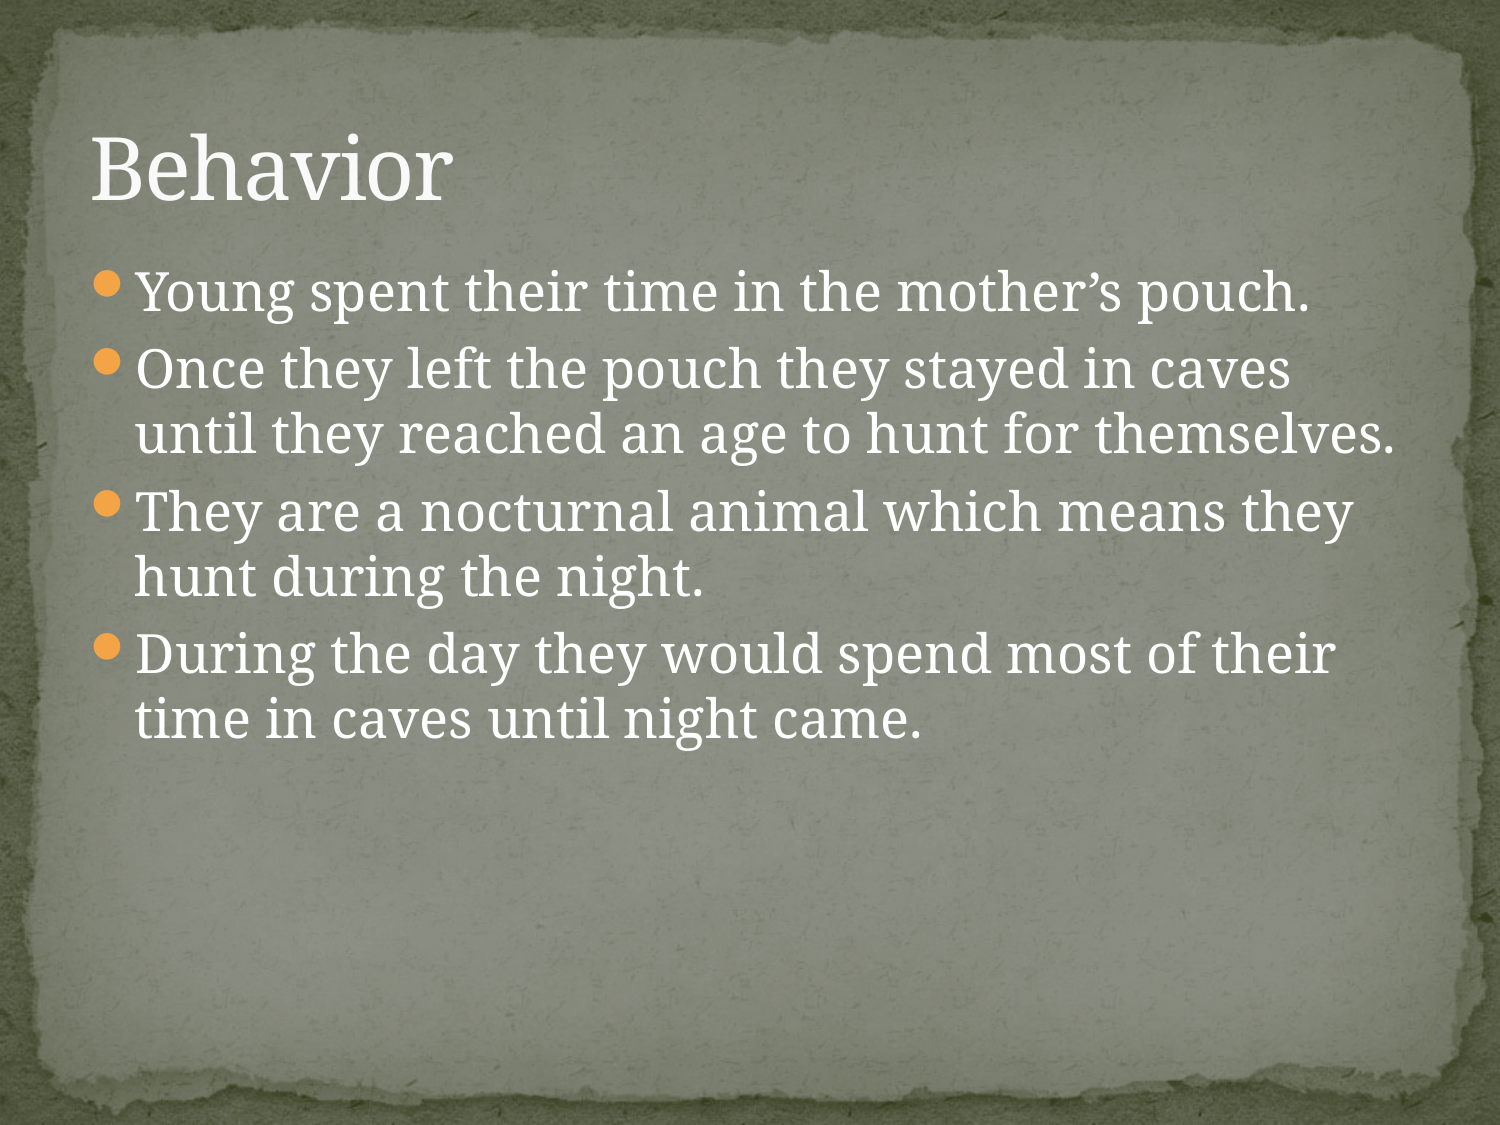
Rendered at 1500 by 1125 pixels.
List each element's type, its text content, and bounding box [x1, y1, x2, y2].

title Behavior [74, 24, 1425, 225]
list Young spent their time in the mother’s pouch. Once they left the pouch they stayed in caves until they reached an age to hunt for themselves. They are a nocturnal animal which means they hunt during the night. During the day they would spend most of their time in caves until night came. [75, 249, 1425, 1000]
